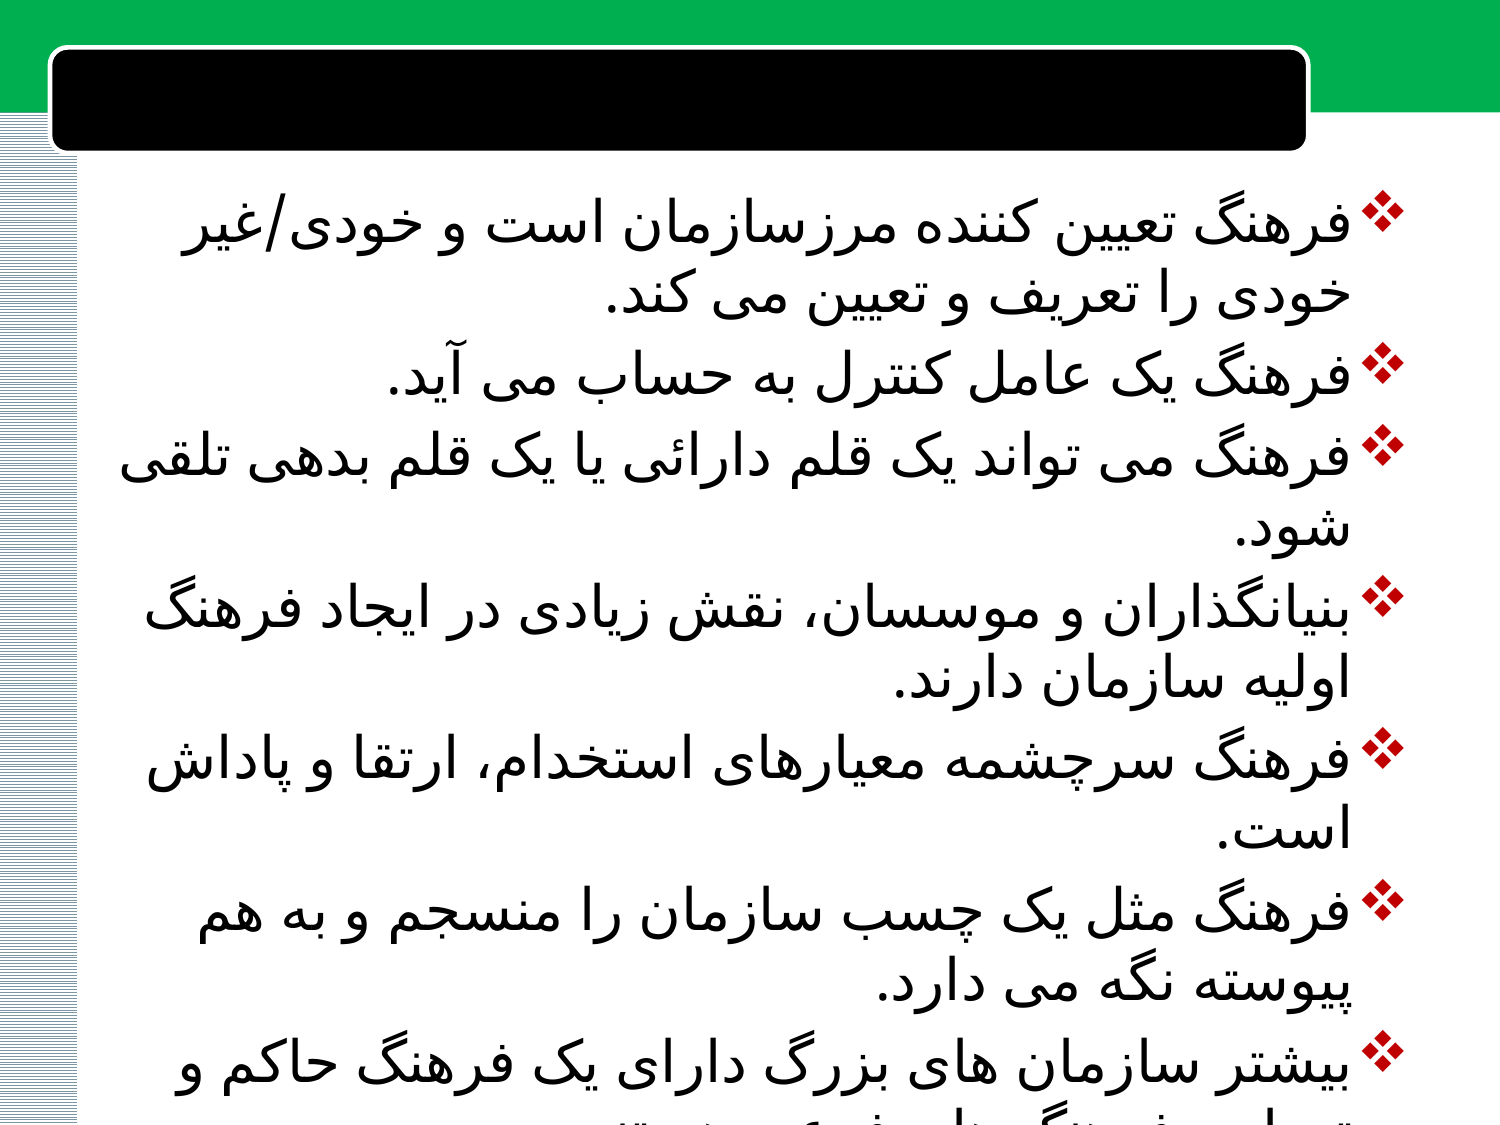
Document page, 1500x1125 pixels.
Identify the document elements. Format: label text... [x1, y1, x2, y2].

list فرهنگ تعیین کننده مرزسازمان است و خودی/غیر خودی را تعریف و تعیین می کند. فرهنگ یک عامل کنترل به حساب می آید. فرهنگ می تواند یک قلم دارائی یا یک قلم بدهی تلقی شود. بنیانگذاران و موسسان، نقش زیادی در ایجاد فرهنگ اولیه سازمان دارند. فرهنگ سرچشمه معیارهای استخدام، ارتقا و پاداش است. فرهنگ مثل یک چسب سازمان را منسجم و به هم پیوسته نگه می دارد. بیشتر سازمان های بزرگ دارای یک فرهنگ حاکم و تعدادی فرهنگ های فرعی هستند. [75, 176, 1425, 1038]
